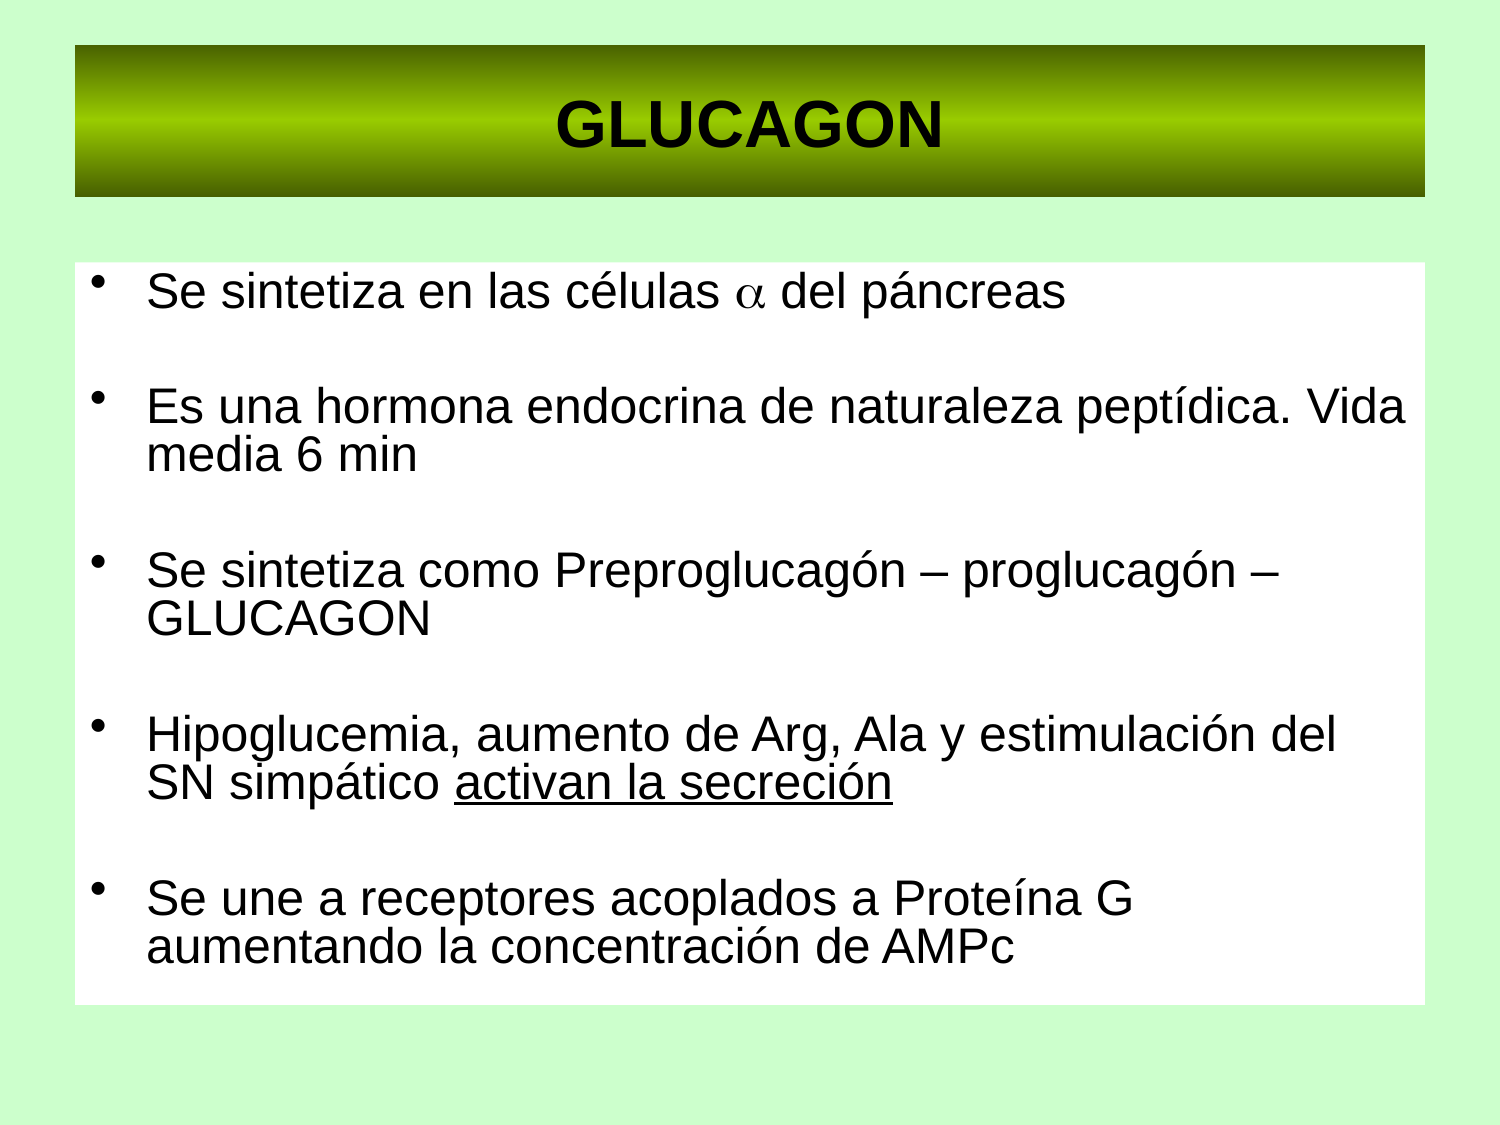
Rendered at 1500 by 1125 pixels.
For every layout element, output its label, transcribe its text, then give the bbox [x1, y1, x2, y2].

list Se sintetiza en las células a del páncreas Es una hormona endocrina de naturaleza peptídica. Vida media 6 min Se sintetiza como Preproglucagón – proglucagón – GLUCAGON Hipoglucemia, aumento de Arg, Ala y estimulación del SN simpático activan la secreción Se une a receptores acoplados a Proteína G aumentando la concentración de AMPc [74, 261, 1426, 1006]
title GLUCAGON [74, 44, 1426, 197]
